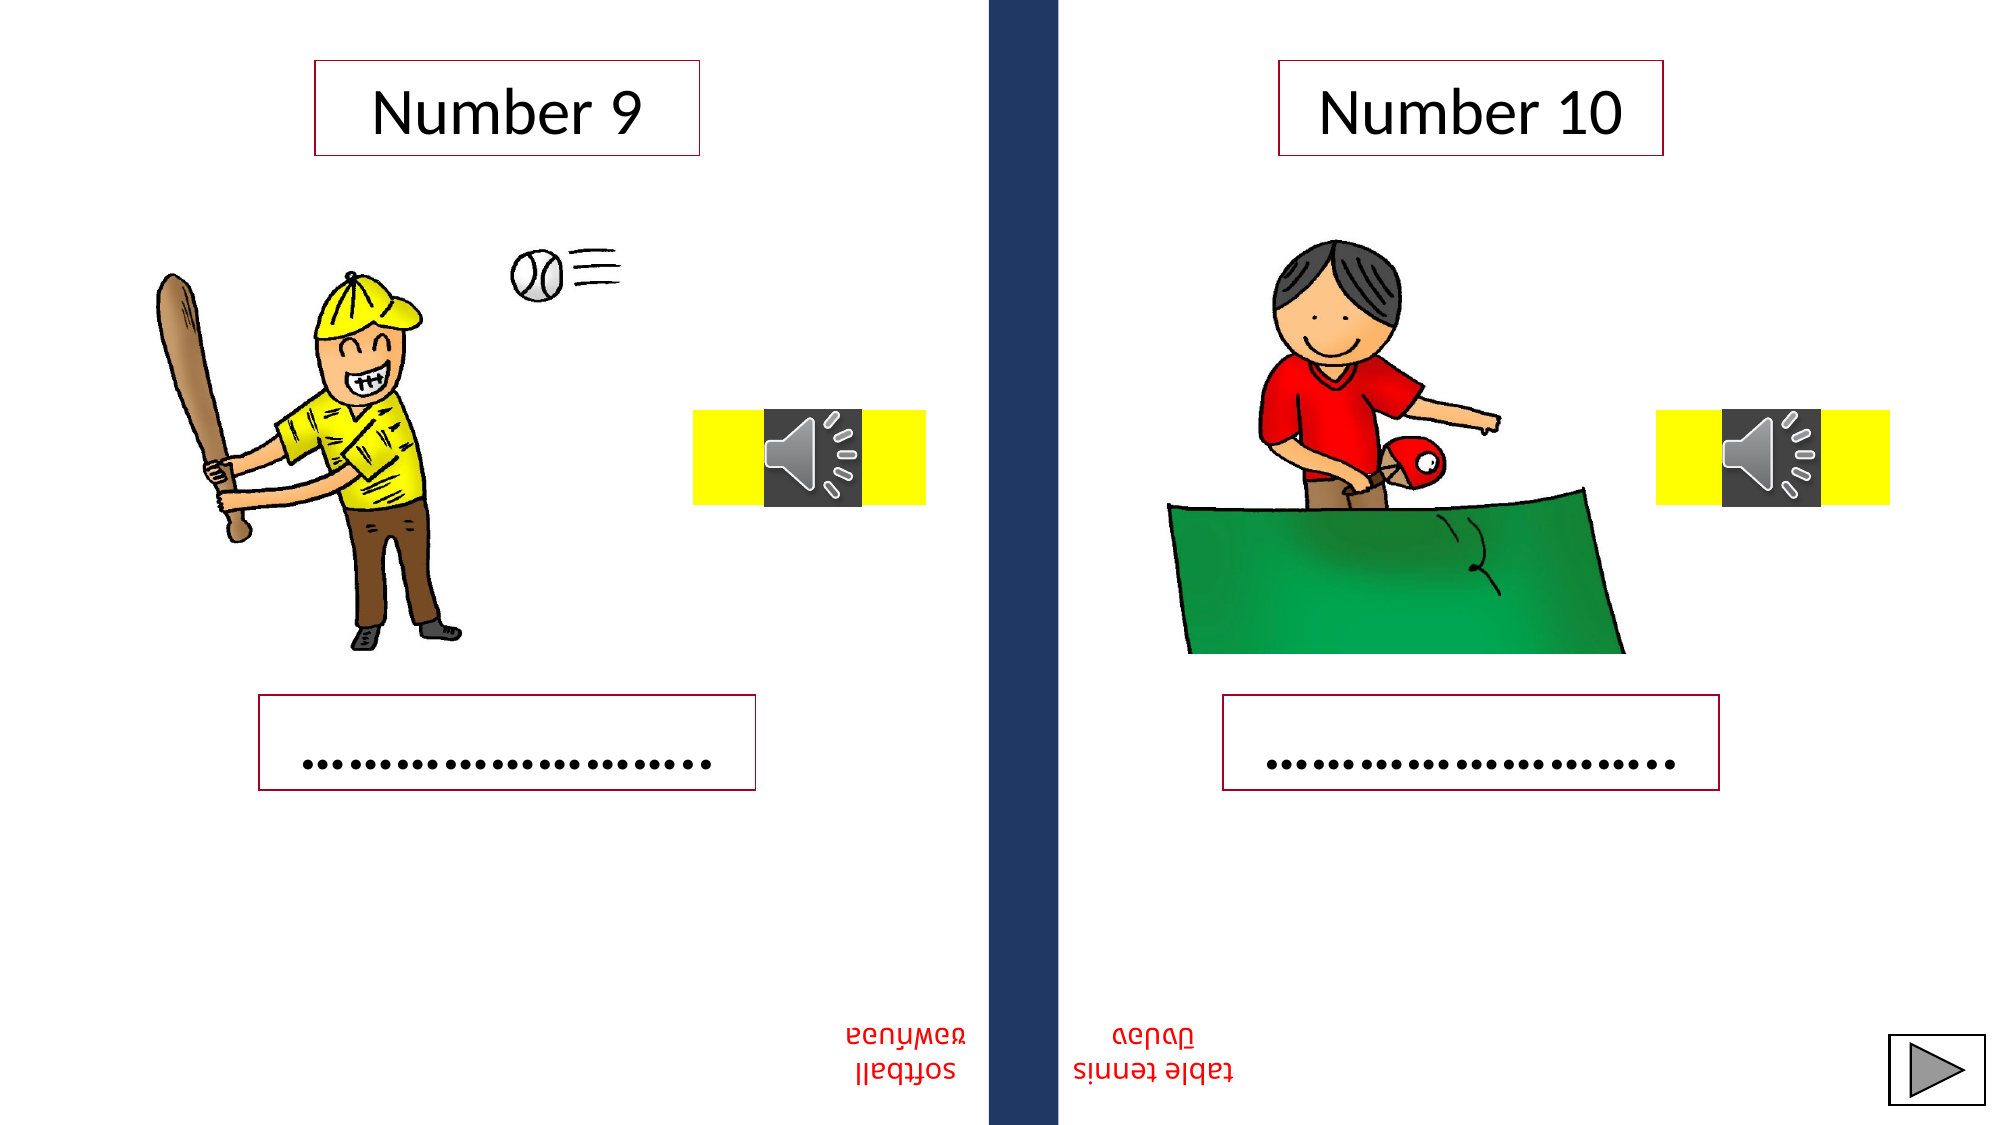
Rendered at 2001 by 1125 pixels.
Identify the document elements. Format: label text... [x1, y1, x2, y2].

table_header [1822, 410, 1890, 505]
text_box table tennis ปิงปอง [1053, 1015, 1253, 1101]
table_header [693, 410, 763, 505]
text_box …………………….. [259, 695, 756, 790]
picture [763, 407, 864, 508]
text_box [1888, 1034, 1986, 1106]
table_header [1656, 410, 1721, 505]
text_box …………………….. [1222, 695, 1720, 790]
picture [1721, 407, 1822, 508]
text_box [988, 0, 1059, 1125]
table_header [864, 410, 926, 505]
text_box softball ซอฟท์บอล [807, 1015, 1005, 1101]
text_box Number 9 [315, 60, 700, 156]
text_box Number 10 [1278, 60, 1664, 156]
picture [121, 223, 650, 658]
picture [1152, 223, 1648, 654]
